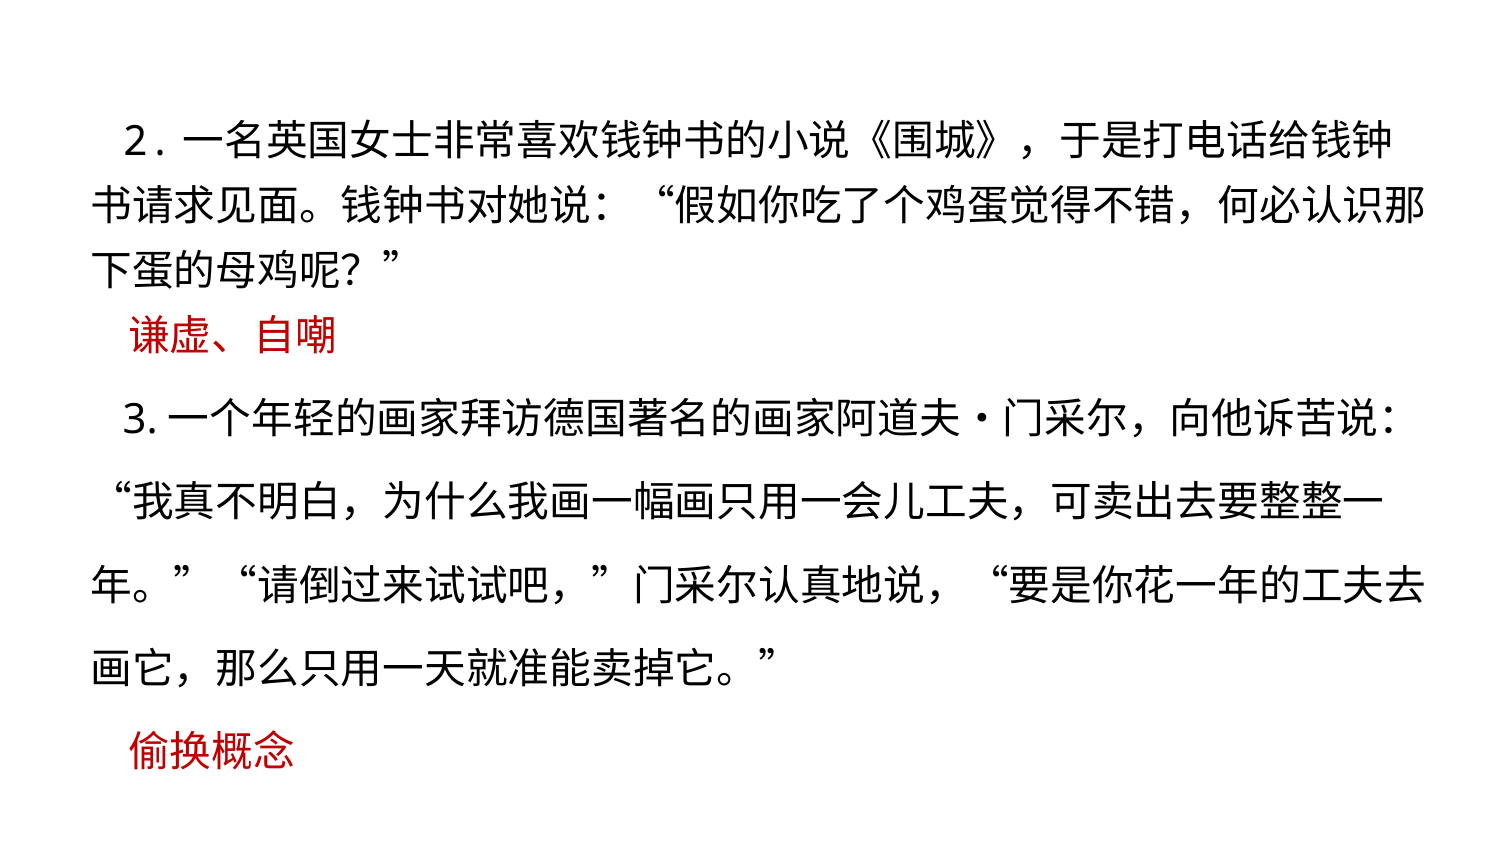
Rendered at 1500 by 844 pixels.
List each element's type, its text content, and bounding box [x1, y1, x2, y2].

text_box 2.一名英国女士非常喜欢钱钟书的小说《围城》，于是打电话给钱钟书请求见面。钱钟书对她说：“假如你吃了个鸡蛋觉得不错，何必认识那下蛋的母鸡呢？” 谦虚、自嘲 3.一个年轻的画家拜访德国著名的画家阿道夫•门采尔，向他诉苦说：“我真不明白，为什么我画一幅画只用一会儿工夫，可卖出去要整整一年。”“请倒过来试试吧，”门采尔认真地说，“要是你花一年的工夫去画它，那么只用一天就准能卖掉它。” 偷换概念 [75, 91, 1445, 783]
